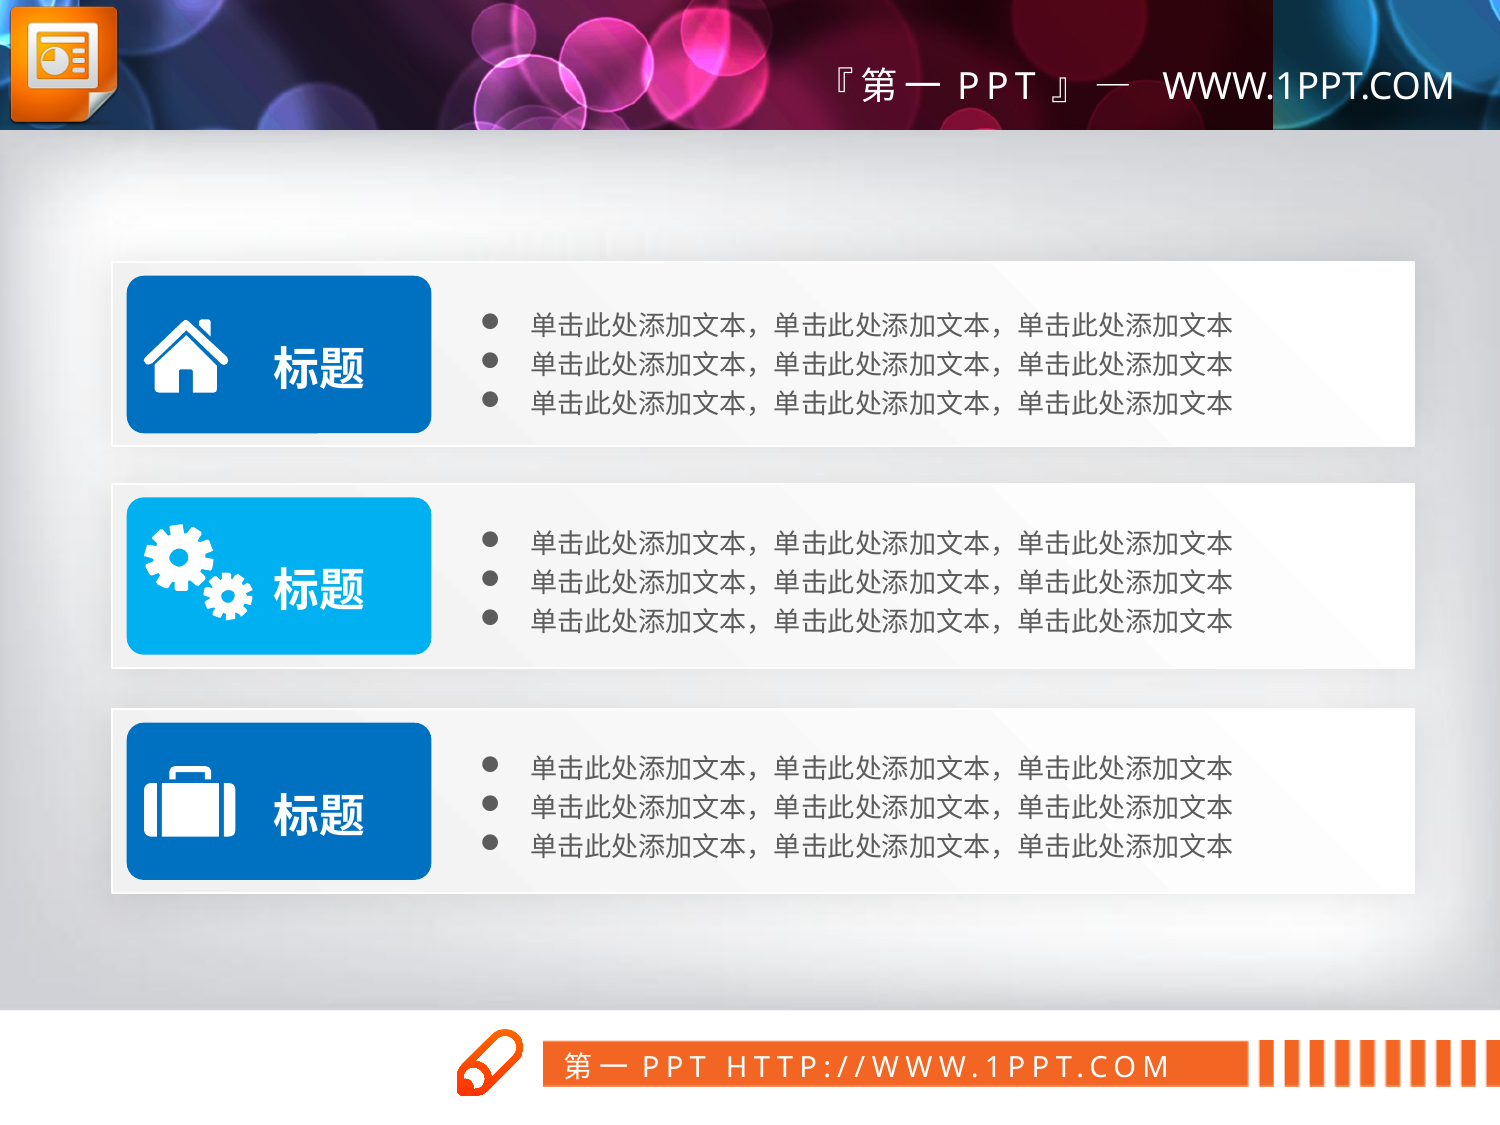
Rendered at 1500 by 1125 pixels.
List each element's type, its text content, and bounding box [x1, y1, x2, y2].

text_box 单击此处添加文本，单击此处添加文本，单击此处添加文本 单击此处添加文本，单击此处添加文本，单击此处添加文本 单击此处添加文本，单击此处添加文本，单击此处添加文本 [463, 293, 1318, 428]
picture [0, 0, 1500, 1012]
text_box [126, 497, 432, 655]
text_box 单击此处添加文本，单击此处添加文本，单击此处添加文本 单击此处添加文本，单击此处添加文本，单击此处添加文本 单击此处添加文本，单击此处添加文本，单击此处添加文本 [463, 512, 1318, 646]
picture [543, 1040, 1500, 1087]
text_box [112, 483, 1415, 669]
text_box 单击此处添加文本，单击此处添加文本，单击此处添加文本 单击此处添加文本，单击此处添加文本，单击此处添加文本 单击此处添加文本，单击此处添加文本，单击此处添加文本 [463, 736, 1318, 871]
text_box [126, 275, 432, 434]
text_box [112, 709, 1415, 894]
text_box [112, 261, 1415, 447]
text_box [126, 722, 432, 881]
